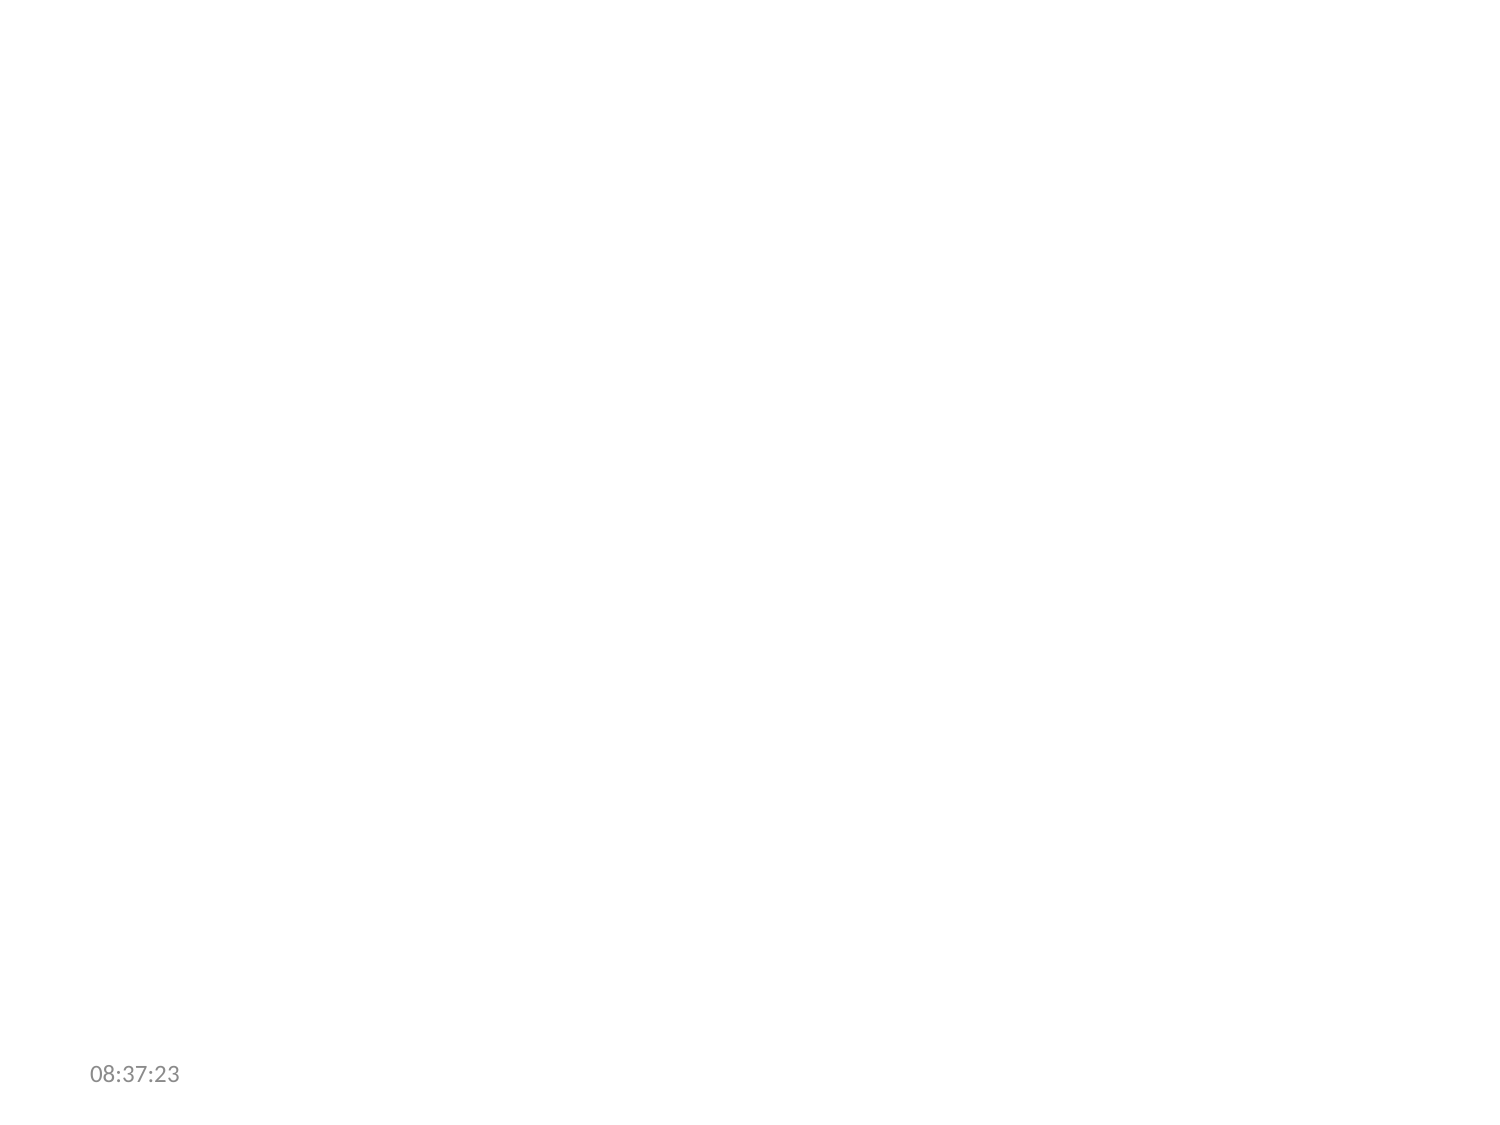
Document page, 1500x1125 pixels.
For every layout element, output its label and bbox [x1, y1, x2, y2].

slide_number [75, 1042, 425, 1103]
